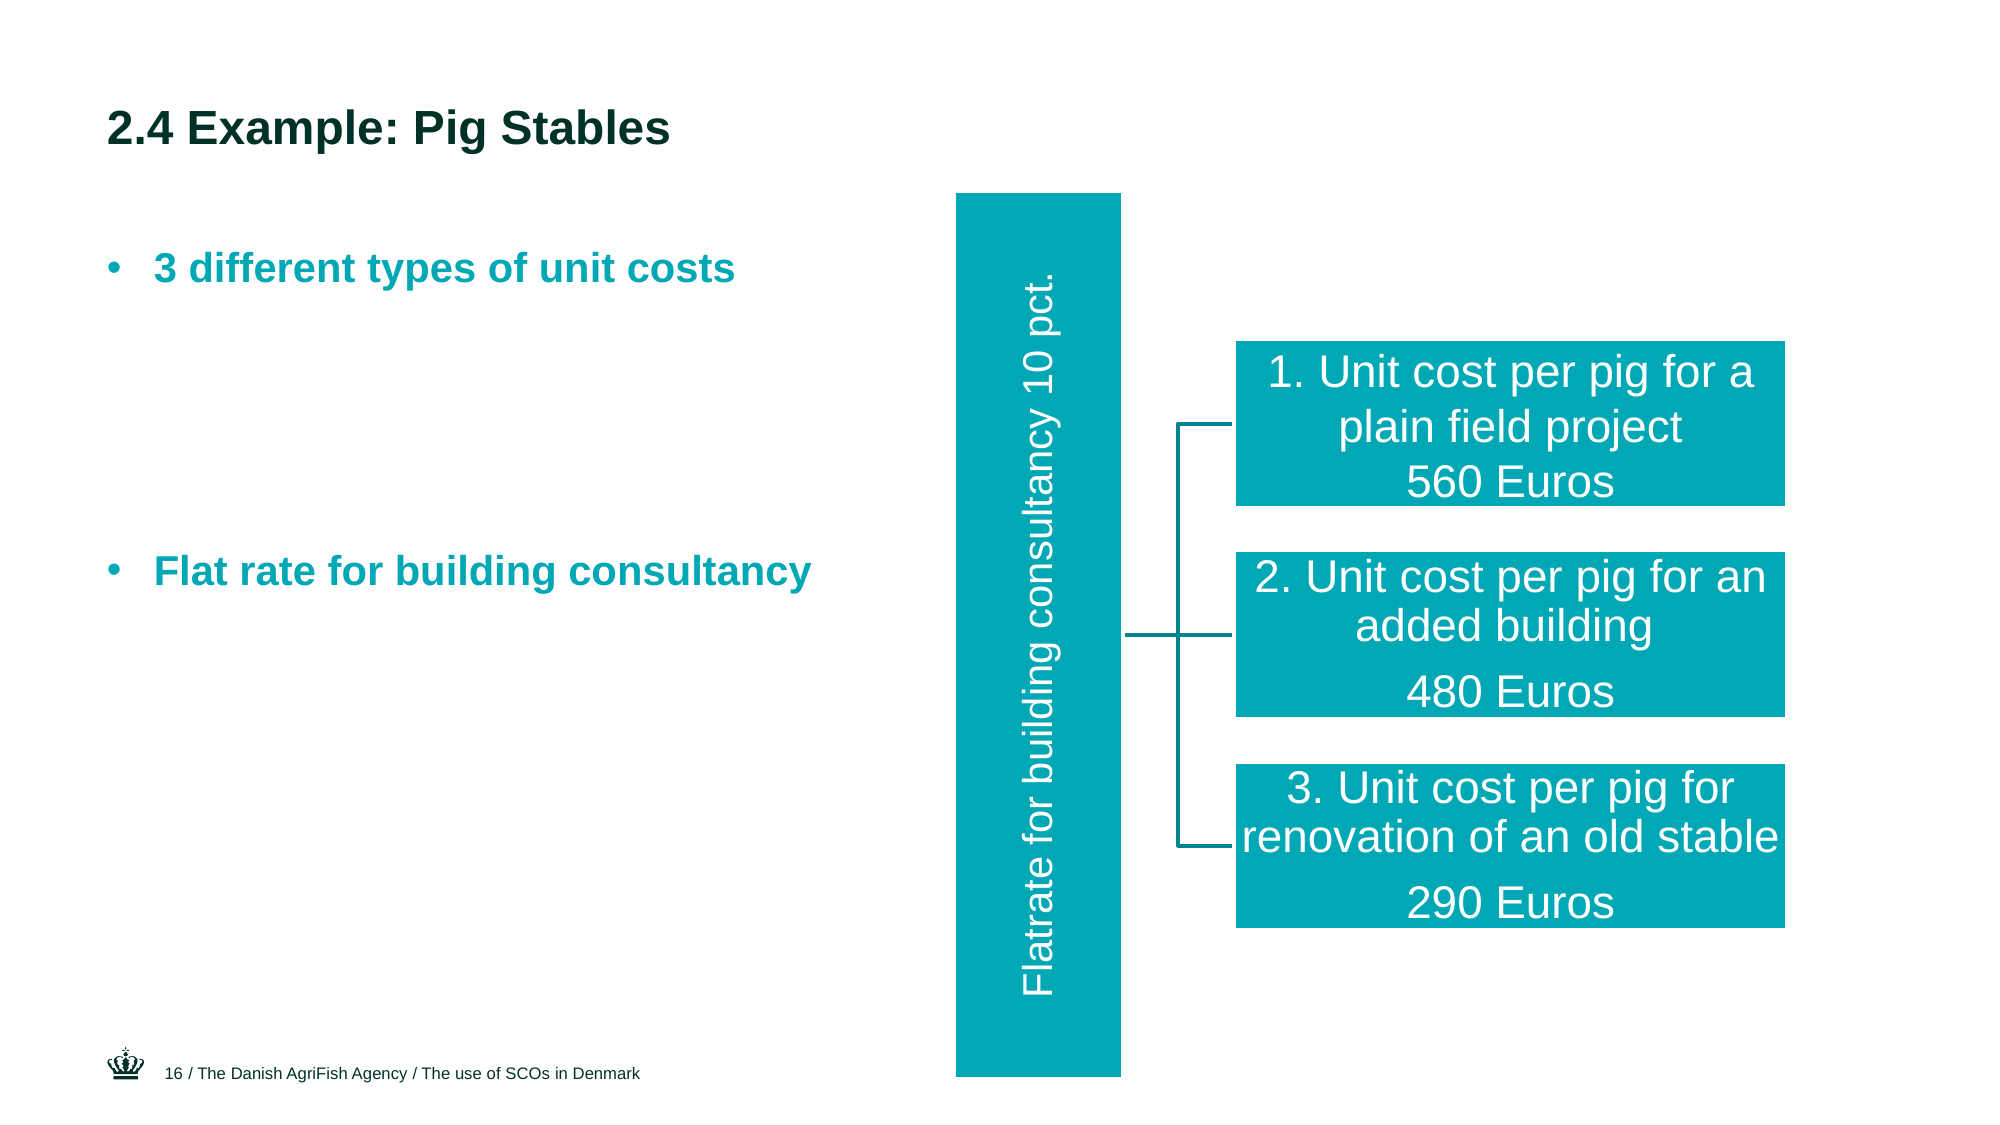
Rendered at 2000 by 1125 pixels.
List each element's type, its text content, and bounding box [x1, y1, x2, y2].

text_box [704, 190, 2000, 1080]
footer / The Danish AgriFish Agency / The use of SCOs in Denmark [188, 1049, 700, 1083]
list 3 different types of unit costs Flat rate for building consultancy [106, 196, 699, 998]
slide_number 16 [134, 1049, 184, 1083]
title 2.4 Example: Pig Stables [106, 51, 1893, 128]
